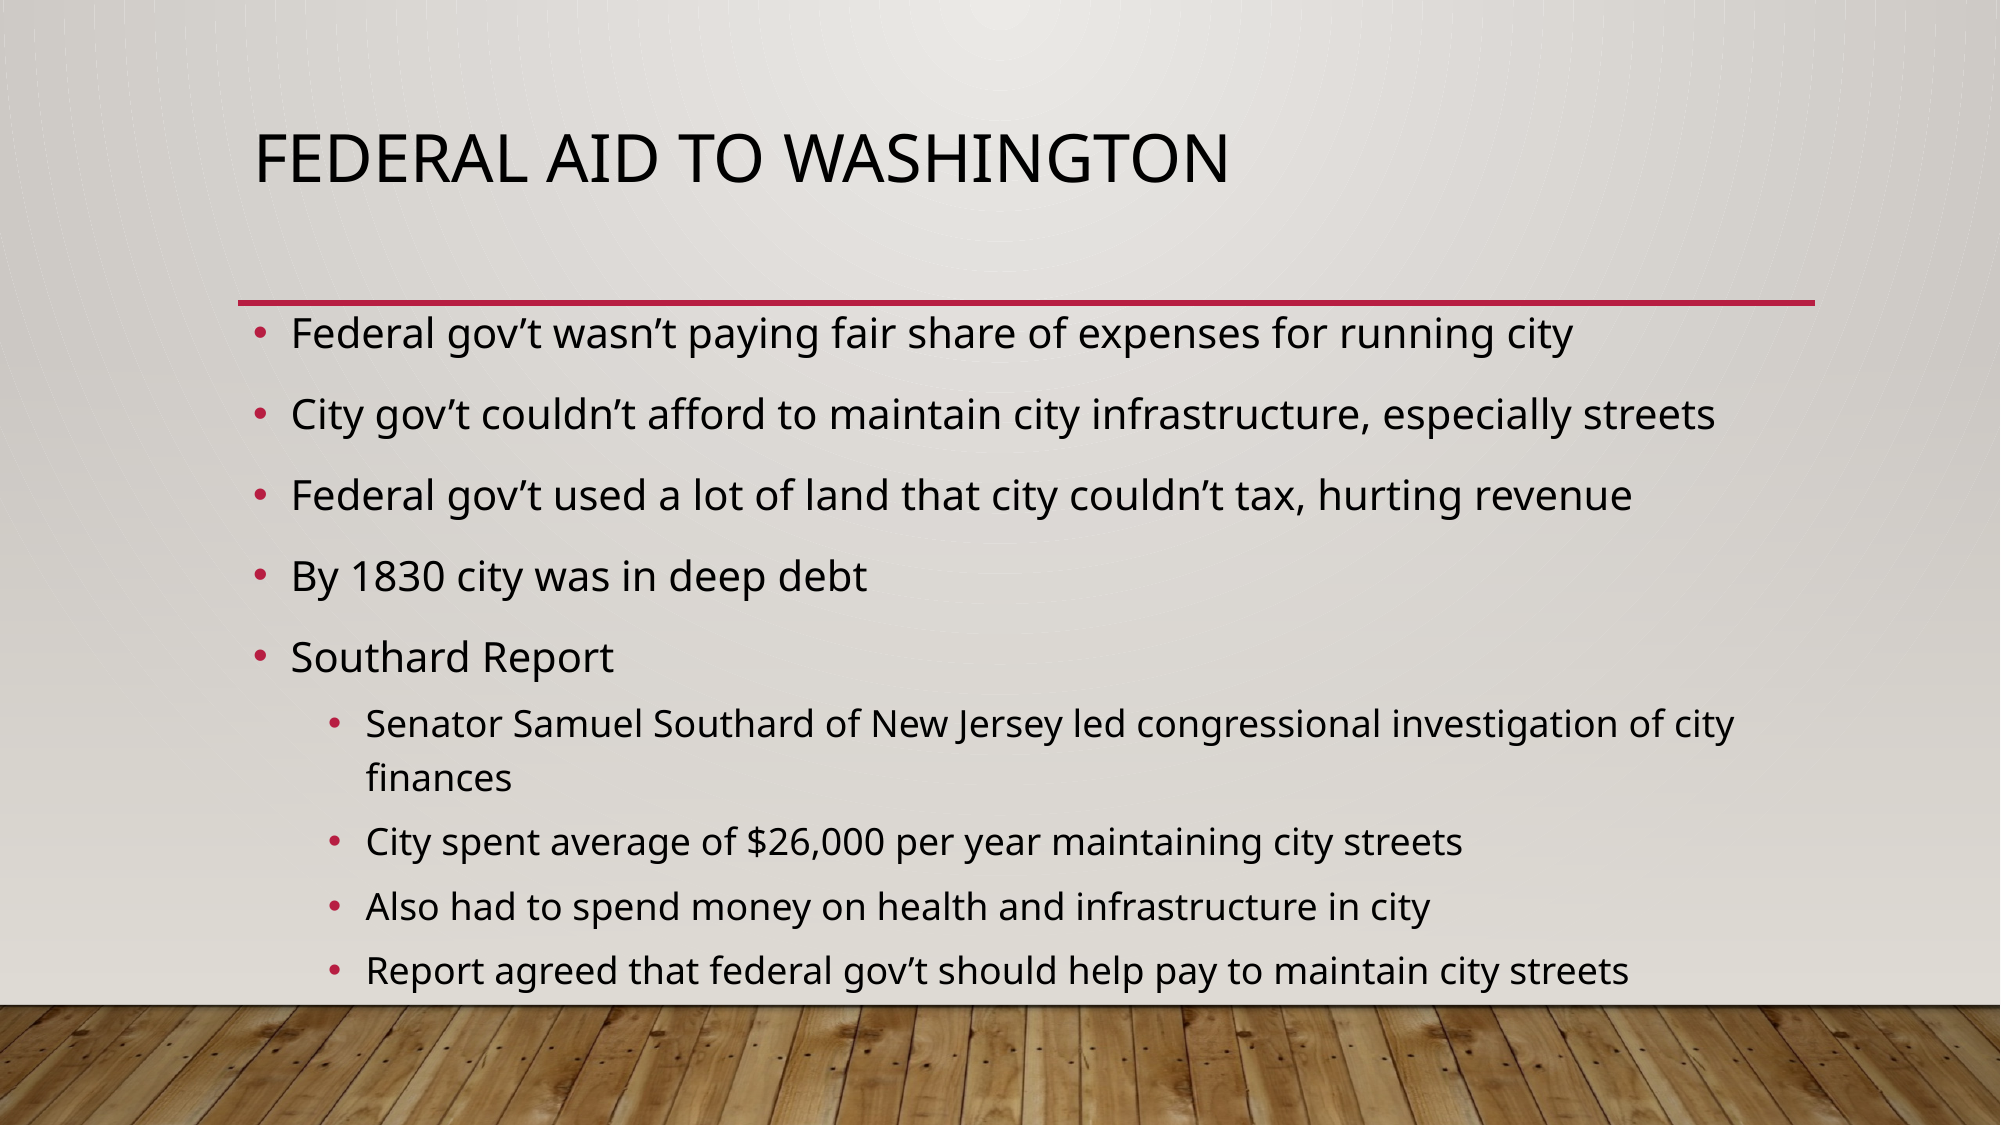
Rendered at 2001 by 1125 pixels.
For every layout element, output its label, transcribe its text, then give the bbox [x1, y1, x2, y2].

picture [0, 1005, 2000, 1125]
title Federal aid to washington [238, 117, 1814, 289]
list Federal gov’t wasn’t paying fair share of expenses for running city City gov’t couldn’t afford to maintain city infrastructure, especially streets Federal gov’t used a lot of land that city couldn’t tax, hurting revenue By 1830 city was in deep debt Southard Report Senator Samuel Southard of New Jersey led congressional investigation of city finances City spent average of $26,000 per year maintaining city streets Also had to spend money on health and infrastructure in city Report agreed that federal gov’t should help pay to maintain city streets [238, 289, 1814, 1025]
